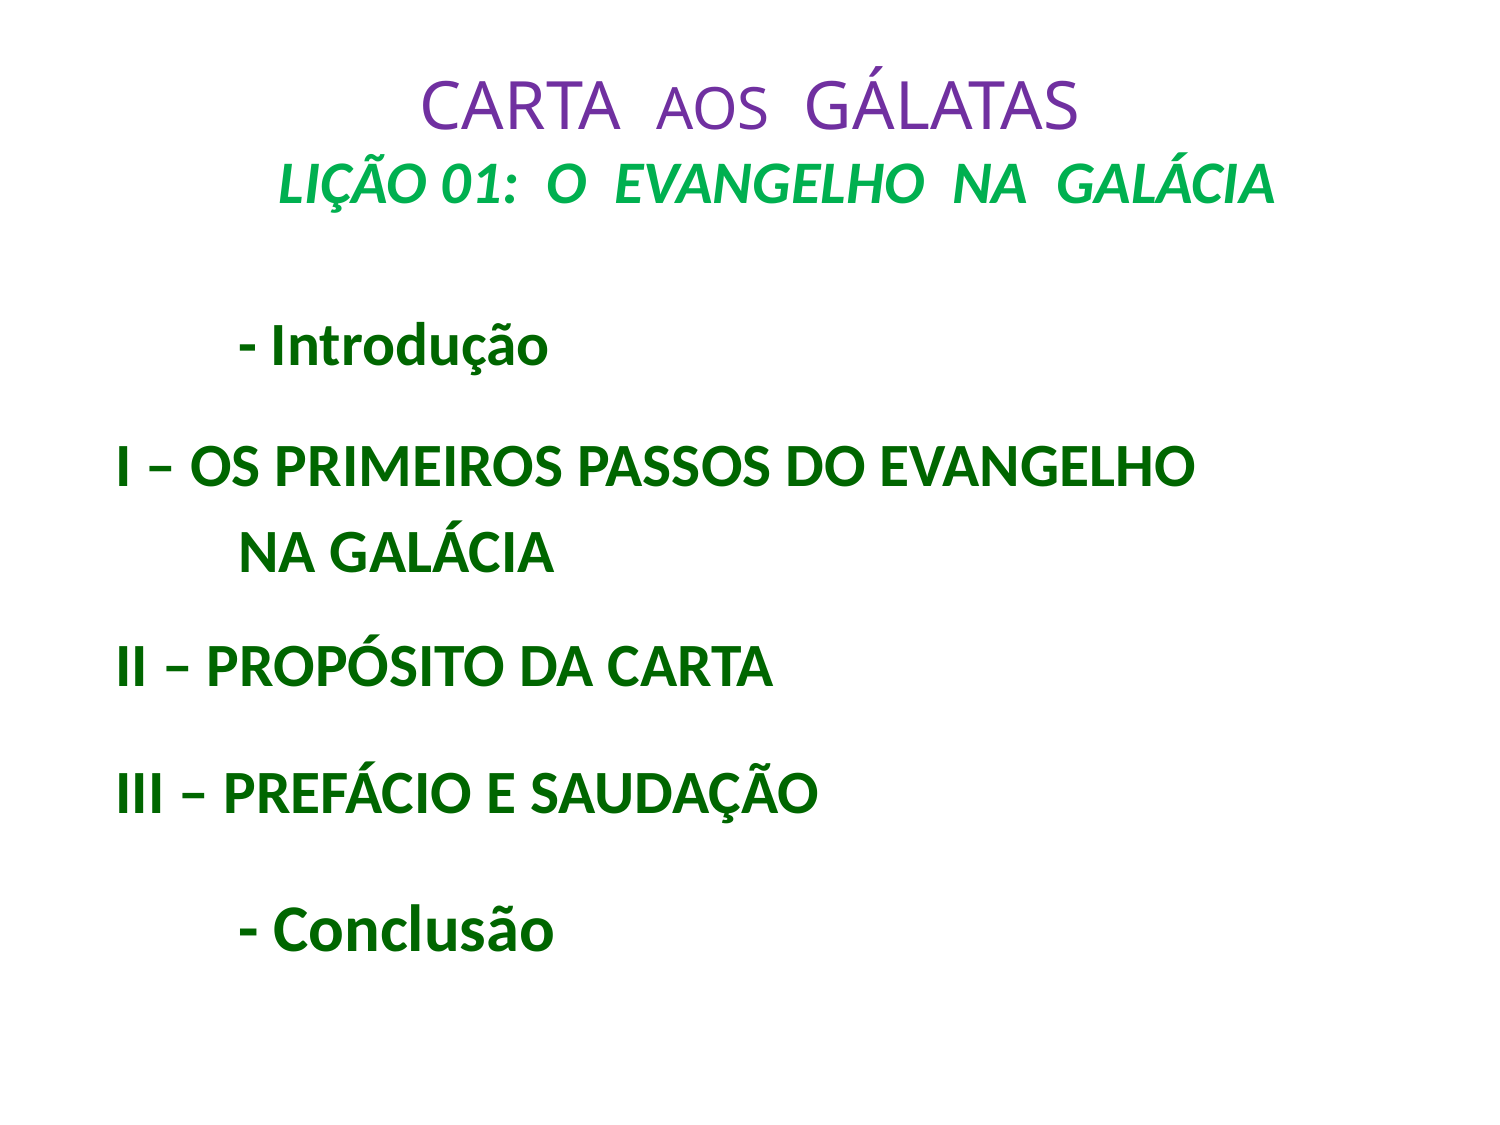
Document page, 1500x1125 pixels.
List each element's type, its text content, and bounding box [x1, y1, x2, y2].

title CARTA AOS GÁLATAS LIÇÃO 01: O EVANGELHO NA GALÁCIA [75, 45, 1425, 233]
list - Introdução I – OS PRIMEIROS PASSOS DO EVANGELHO NA GALÁCIA II – PROPÓSITO DA CARTA III – PREFÁCIO E SAUDAÇÃO - Conclusão [100, 255, 1424, 975]
